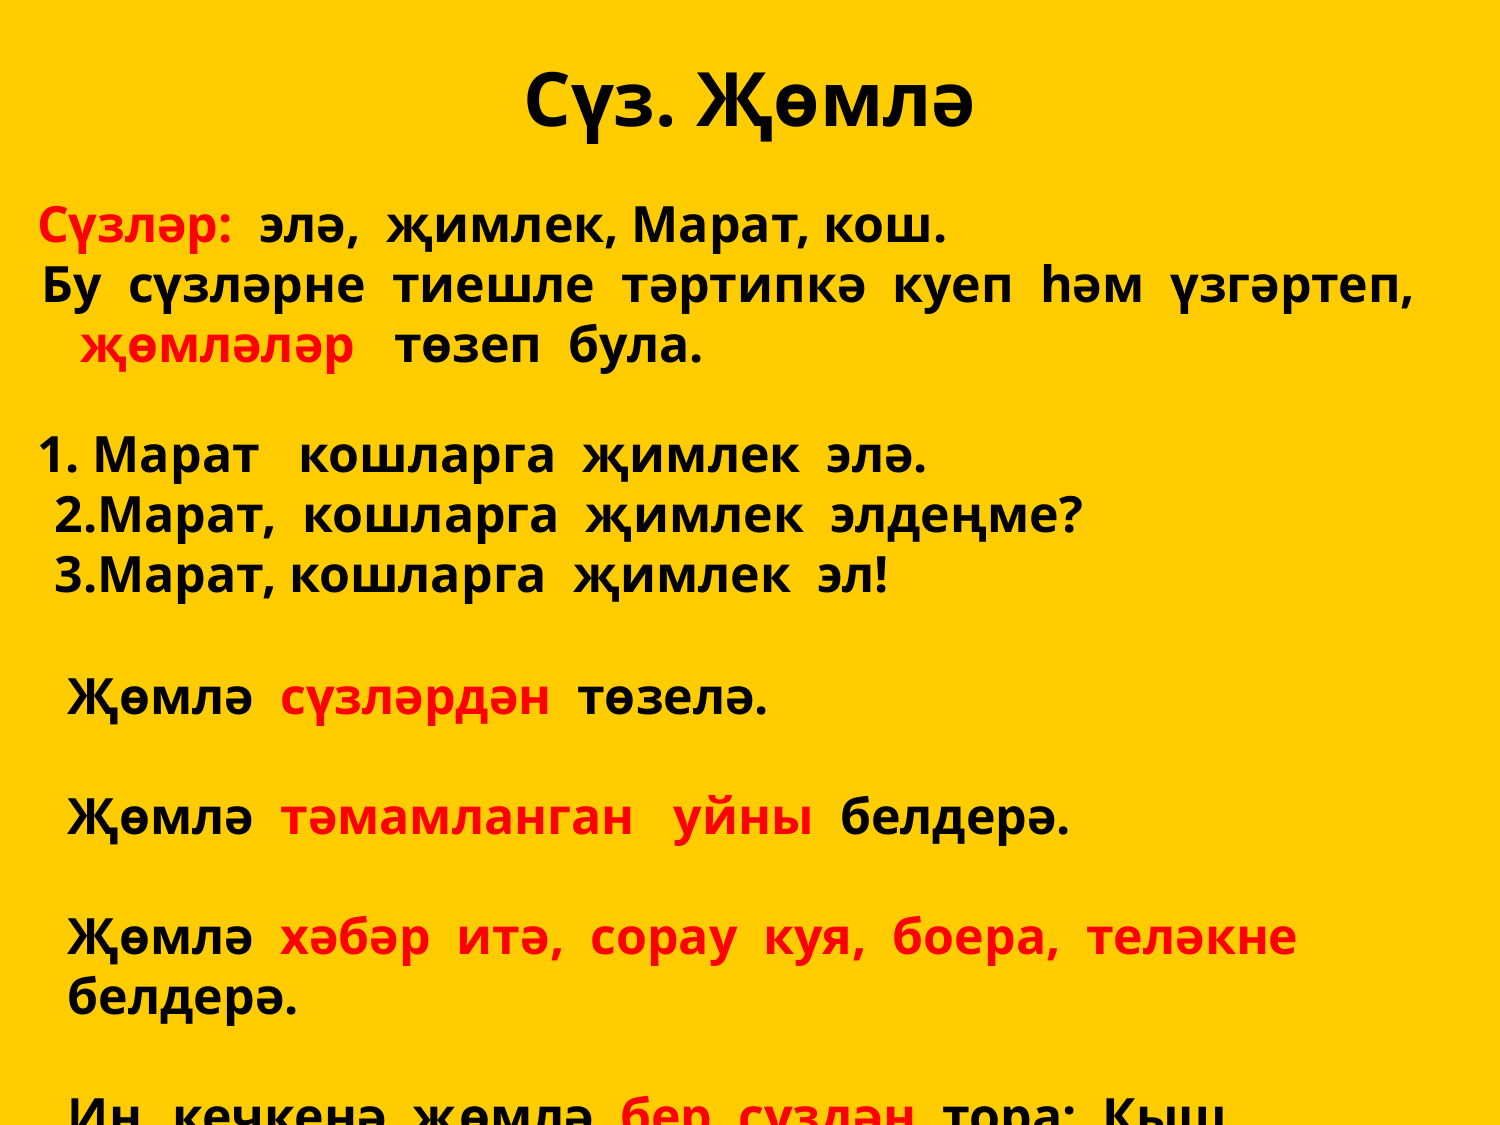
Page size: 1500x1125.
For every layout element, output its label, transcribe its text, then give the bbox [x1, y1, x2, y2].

text_box Җөмлә сүзләрдән төзелә. Җөмлә тәмамланган уйны белдерә. Җөмлә хәбәр итә, сорау куя, боера, теләкне белдерә. Иң кечкенә җөмлә бер сүздән тора: Кыш. Салкын.Иртә. [53, 656, 1500, 1125]
title Сүз. Җөмлә [75, 45, 1425, 149]
text_box Сүзләр: элә, җимлек, Марат, кош. Бу сүзләрне тиешле тәртипкә куеп һәм үзгәртеп, җөмләләр төзеп була. 1. Марат кошларга җимлек элә. 2.Марат, кошларга җимлек элдеңме? 3.Марат, кошларга җимлек эл! [0, 184, 1444, 610]
